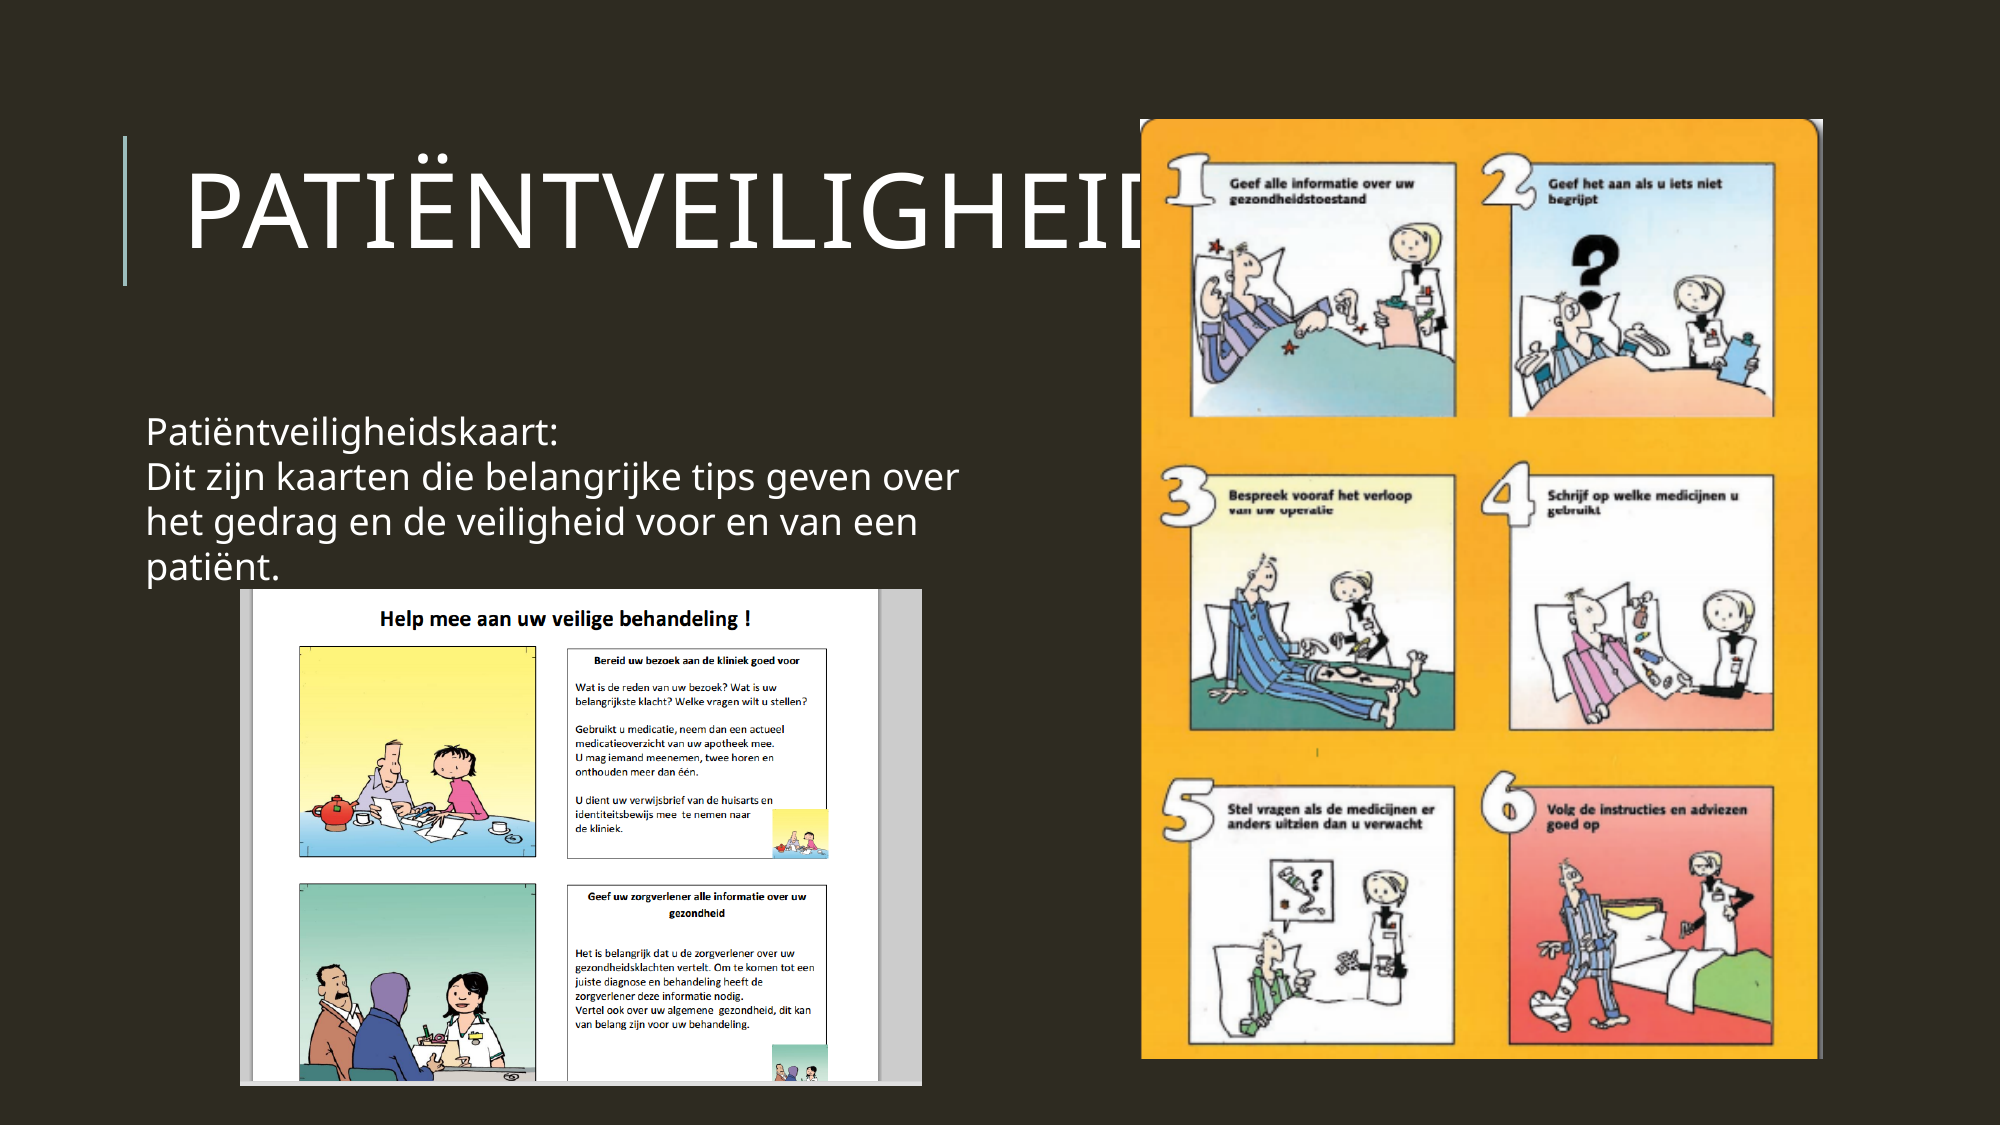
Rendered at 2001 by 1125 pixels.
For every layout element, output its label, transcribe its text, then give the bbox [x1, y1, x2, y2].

picture [239, 588, 922, 1086]
title Patiëntveiligheidskaart [168, 96, 1763, 342]
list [1139, 119, 1823, 1059]
text_box Patiëntveiligheidskaart: Dit zijn kaarten die belangrijke tips geven over het gedrag en de veiligheid voor en van een patiënt. [130, 400, 1031, 596]
